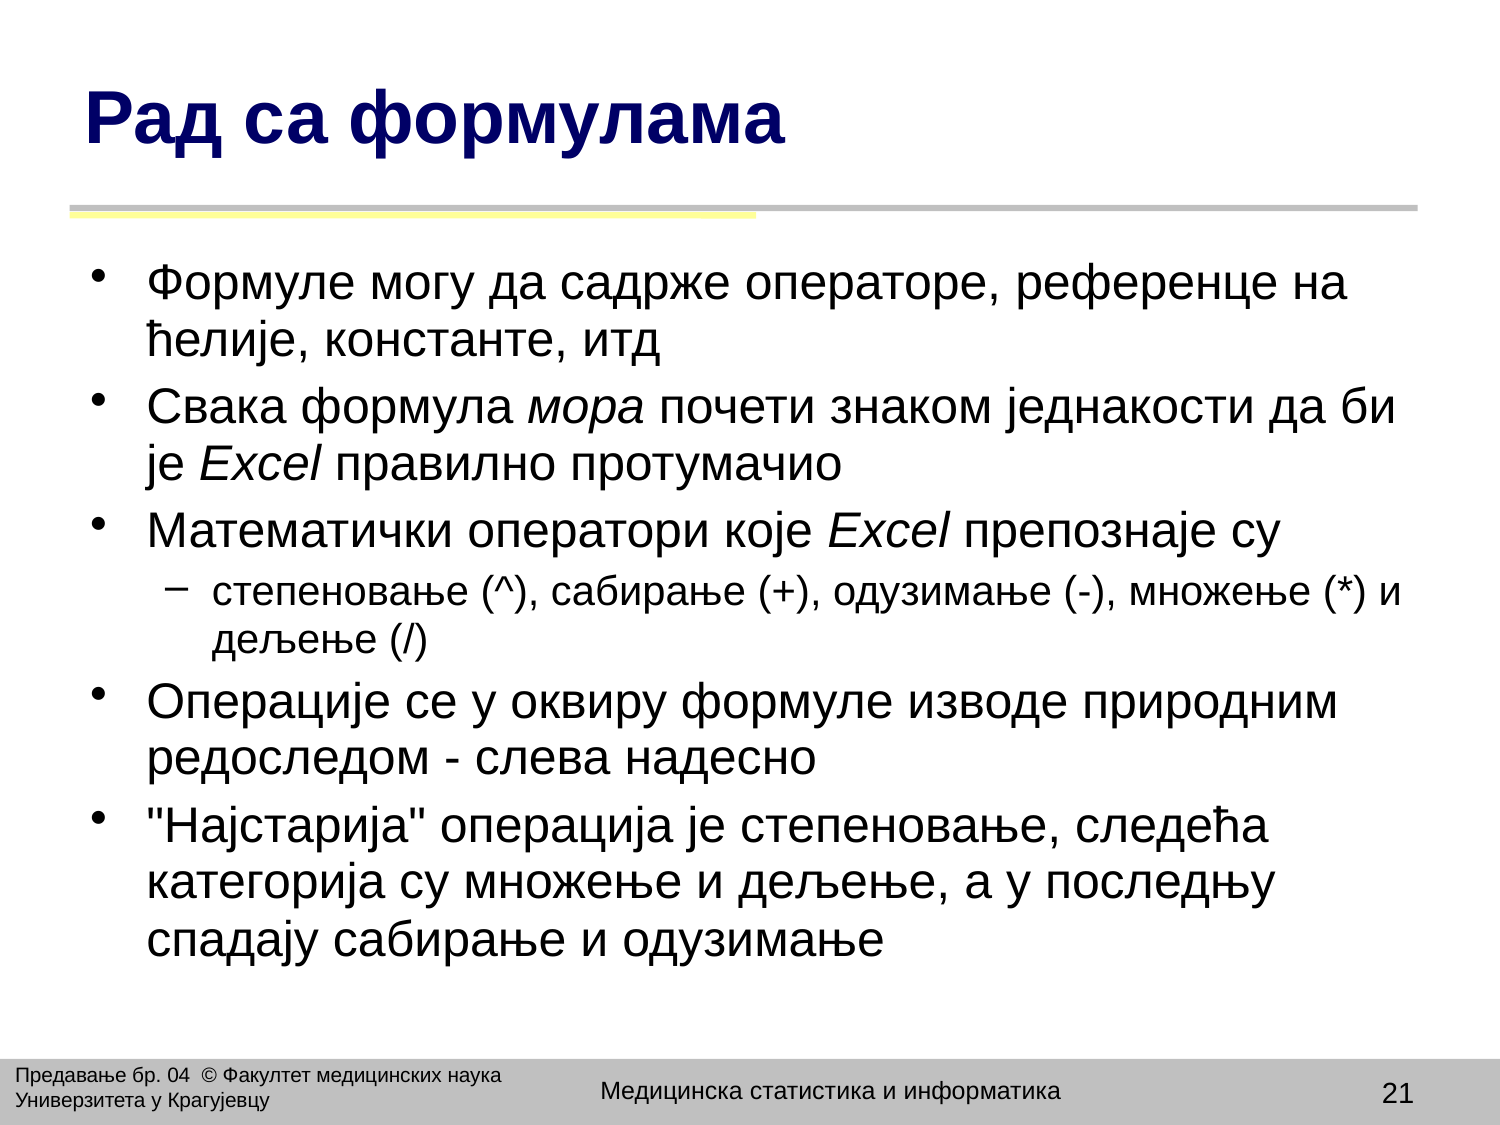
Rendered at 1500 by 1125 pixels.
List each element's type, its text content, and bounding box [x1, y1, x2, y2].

footer Медицинска статистика и информатика [512, 1066, 1151, 1125]
title Рад са формулама [69, 19, 1426, 208]
slide_number 21 [1166, 1066, 1430, 1125]
list Формуле могу да садрже операторе, референце на ћелије, константе, итд Свака формула мора почети знаком једнакости да би је Excel правилно протумачио Математички оператори које Excel препознаје су степеновање (^), сабирање (+), одузимање (-), множење (*) и дељење (/) Операције се у оквиру формуле изводе природним редоследом - слева надесно "Најстарија" операција је степеновање, следећа категорија су множење и дељење, а у последњу спадају сабирање и одузимање [74, 246, 1426, 1023]
slide_number Предавање бр. 04 © Факултет медицинских наука Универзитета у Крагујевцу [0, 1053, 619, 1108]
